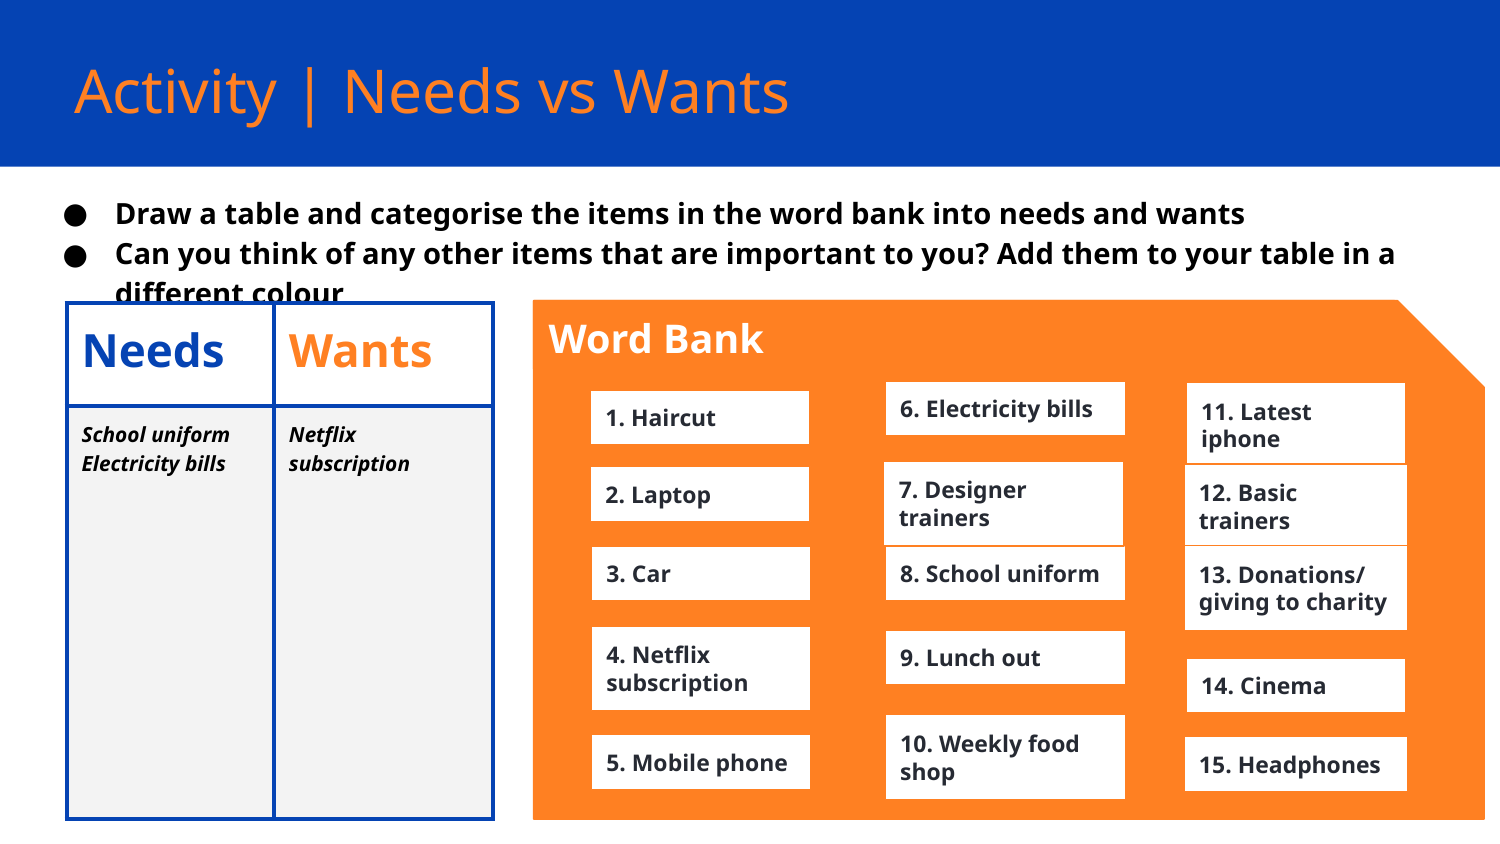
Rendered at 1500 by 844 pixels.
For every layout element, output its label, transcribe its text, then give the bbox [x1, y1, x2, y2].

text_box Draw a table and categorise the items in the word bank into needs and wants Can you think of any other items that are important to you? Add them to your table in a different colour [24, 175, 1484, 326]
text_box Word Bank [533, 300, 1406, 369]
text_box 15. Headphones [1183, 736, 1409, 792]
text_box 4. Netflix subscription [591, 625, 811, 711]
text_box 11. Latest iphone [1186, 382, 1406, 463]
text_box 9. Lunch out [885, 630, 1126, 686]
text_box 5. Mobile phone [591, 734, 811, 790]
text_box 7. Designer trainers [883, 460, 1125, 546]
text_box 10. Weekly food shop [885, 714, 1126, 800]
text_box 14. Cinema [1186, 658, 1406, 714]
title Activity | Needs vs Wants [59, 47, 1328, 132]
text_box 3. Car [591, 546, 811, 602]
table_cell Netflix subscription [276, 408, 491, 817]
text_box 13. Donations/ giving to charity [1183, 545, 1409, 631]
table_cell School uniform Electricity bills [69, 408, 272, 817]
text_box 6. Electricity bills [885, 380, 1126, 436]
text_box 8. School uniform [885, 545, 1126, 601]
table_header Needs [69, 305, 272, 404]
text_box 2. Laptop [590, 466, 811, 522]
text_box 12. Basic trainers [1183, 463, 1409, 545]
table_header Wants [276, 305, 491, 404]
text_box 1. Haircut [590, 389, 811, 445]
text_box [533, 300, 1484, 820]
